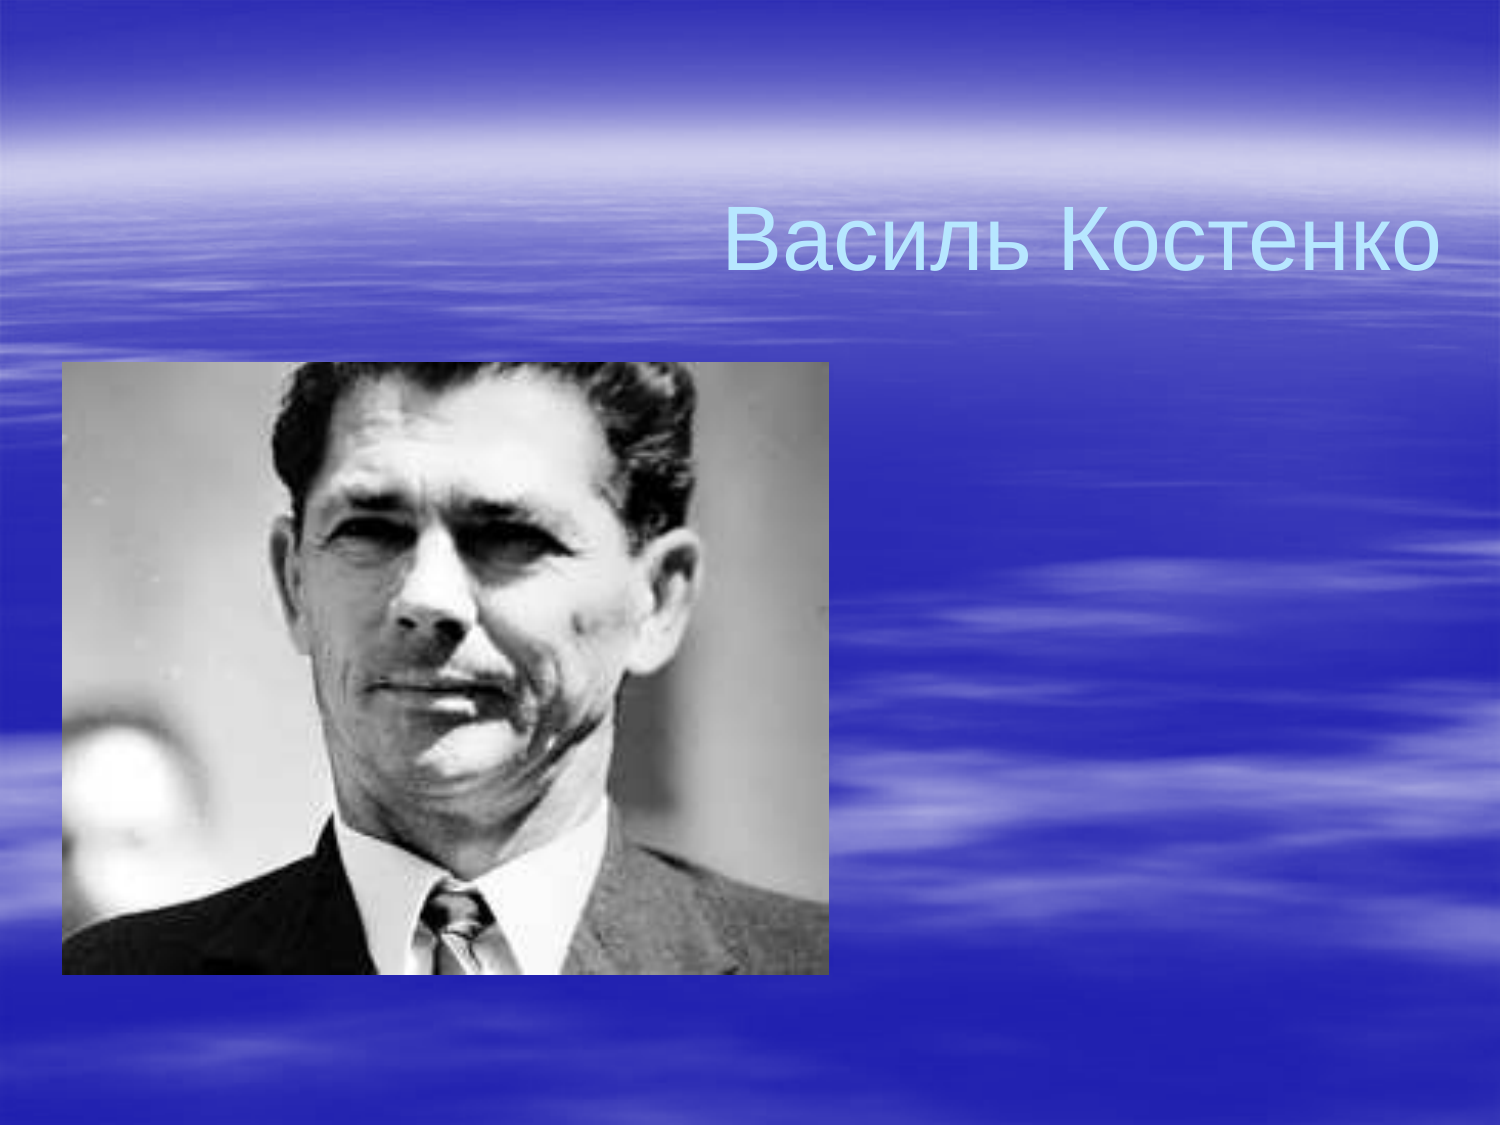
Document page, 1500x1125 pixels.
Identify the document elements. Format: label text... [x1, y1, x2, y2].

title Василь Костенко [62, 125, 1459, 343]
picture [0, 0, 1500, 1125]
